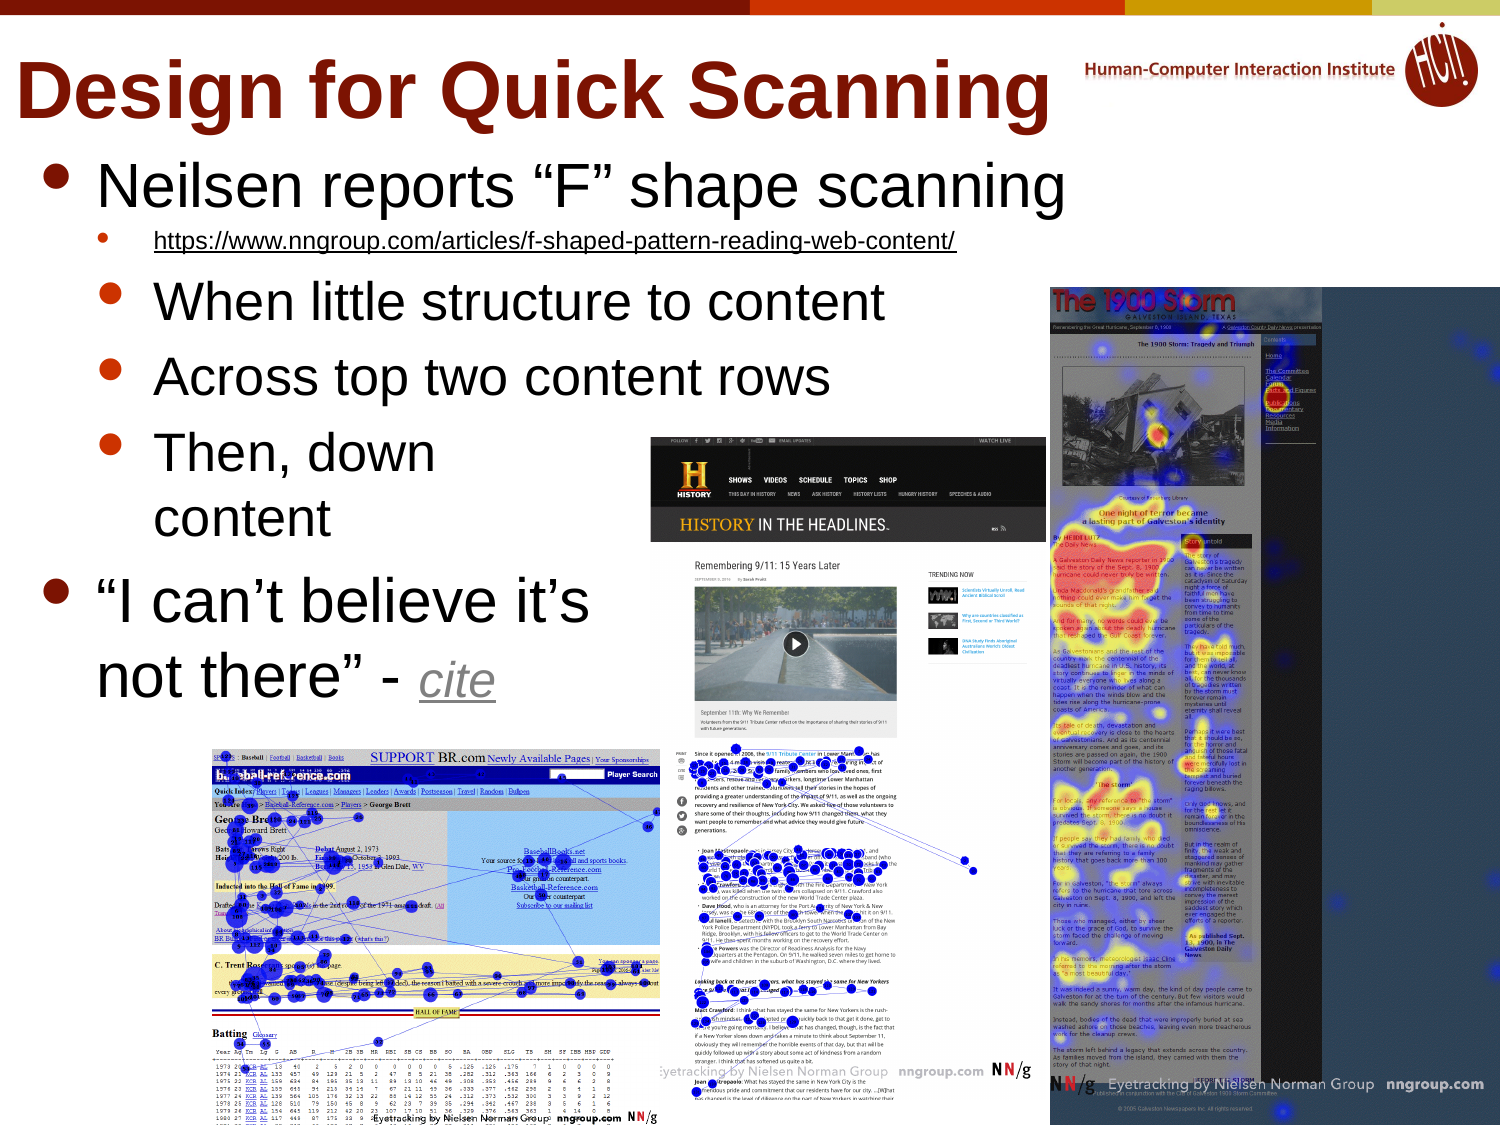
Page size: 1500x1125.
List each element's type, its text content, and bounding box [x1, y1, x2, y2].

picture [1238, 22, 1478, 107]
title Design for Quick Scanning [0, 0, 1238, 143]
picture [1050, 287, 1500, 1125]
picture [210, 437, 1046, 1125]
list Neilsen reports “F” shape scanning https://www.nngroup.com/articles/f-shaped-pattern-reading-web-content/ When little structure to content Across top two content rows Then, down content “I can’t believe it’s not there” - cite [24, 137, 1101, 801]
